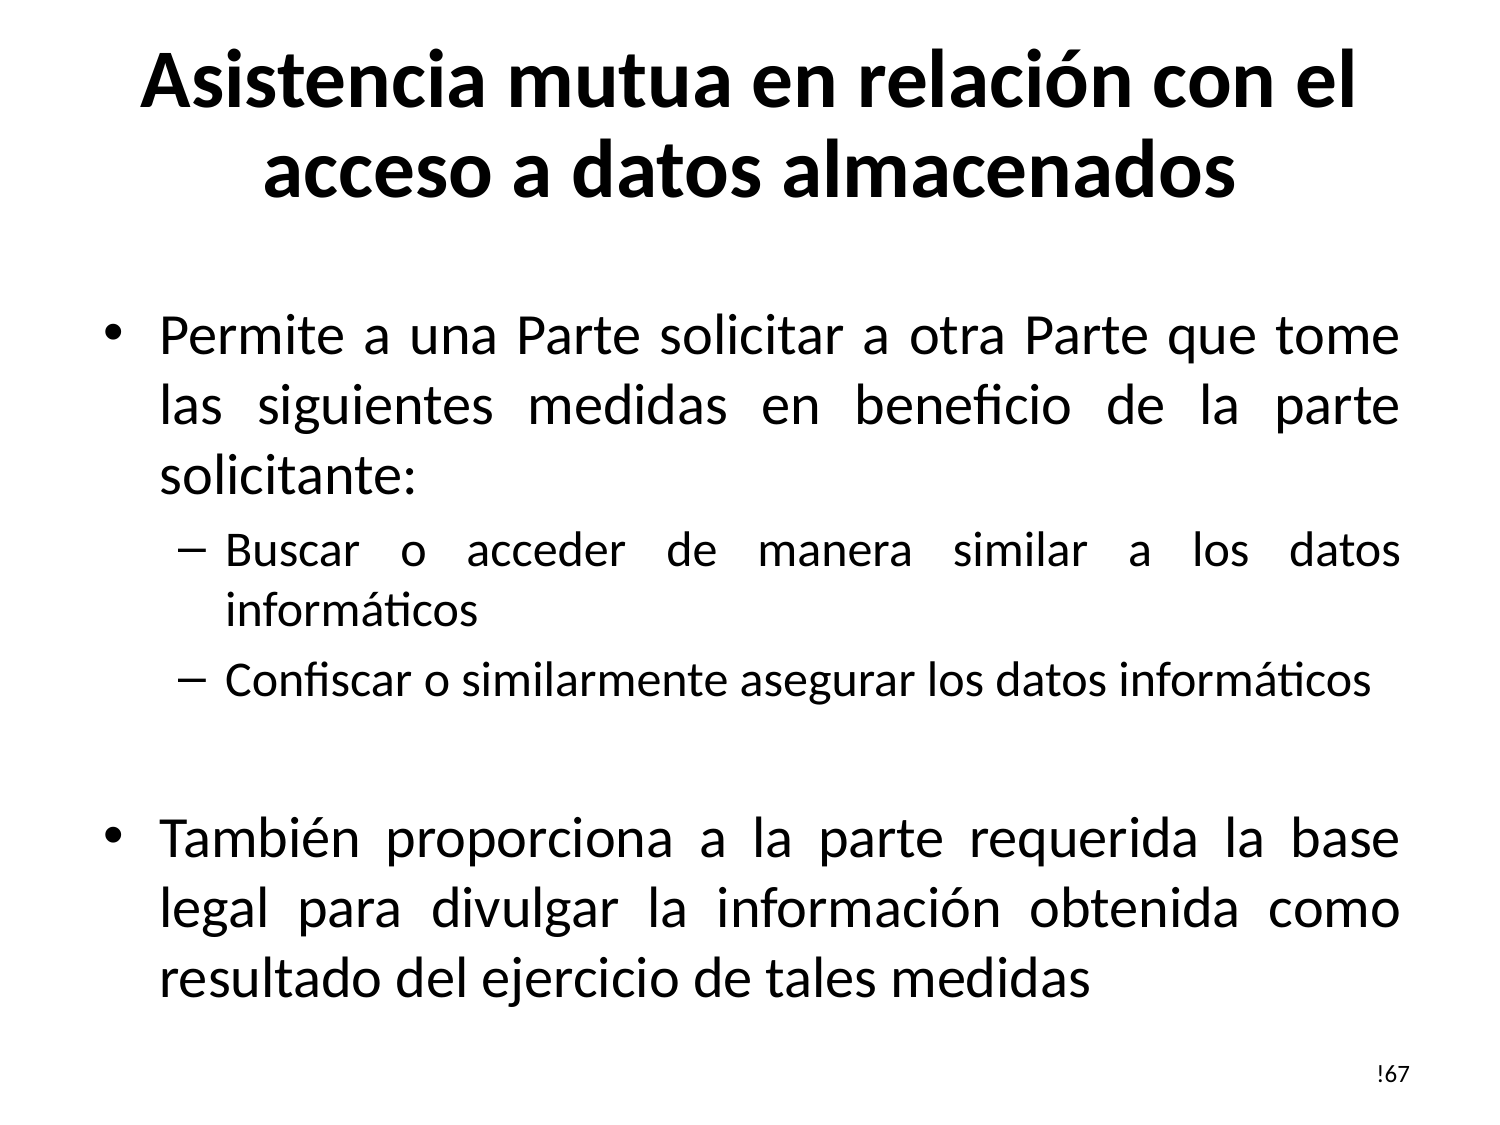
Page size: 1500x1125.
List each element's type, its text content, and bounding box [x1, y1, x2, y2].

title Asistencia mutua en relación con el acceso a datos almacenados [75, 45, 1425, 206]
slide_number !67 [1074, 1042, 1425, 1103]
list Permite a una Parte solicitar a otra Parte que tome las siguientes medidas en beneficio de la parte solicitante: Buscar o acceder de manera similar a los datos informáticos Confiscar o similarmente asegurar los datos informáticos También proporciona a la parte requerida la base legal para divulgar la información obtenida como resultado del ejercicio de tales medidas [88, 288, 1417, 1021]
